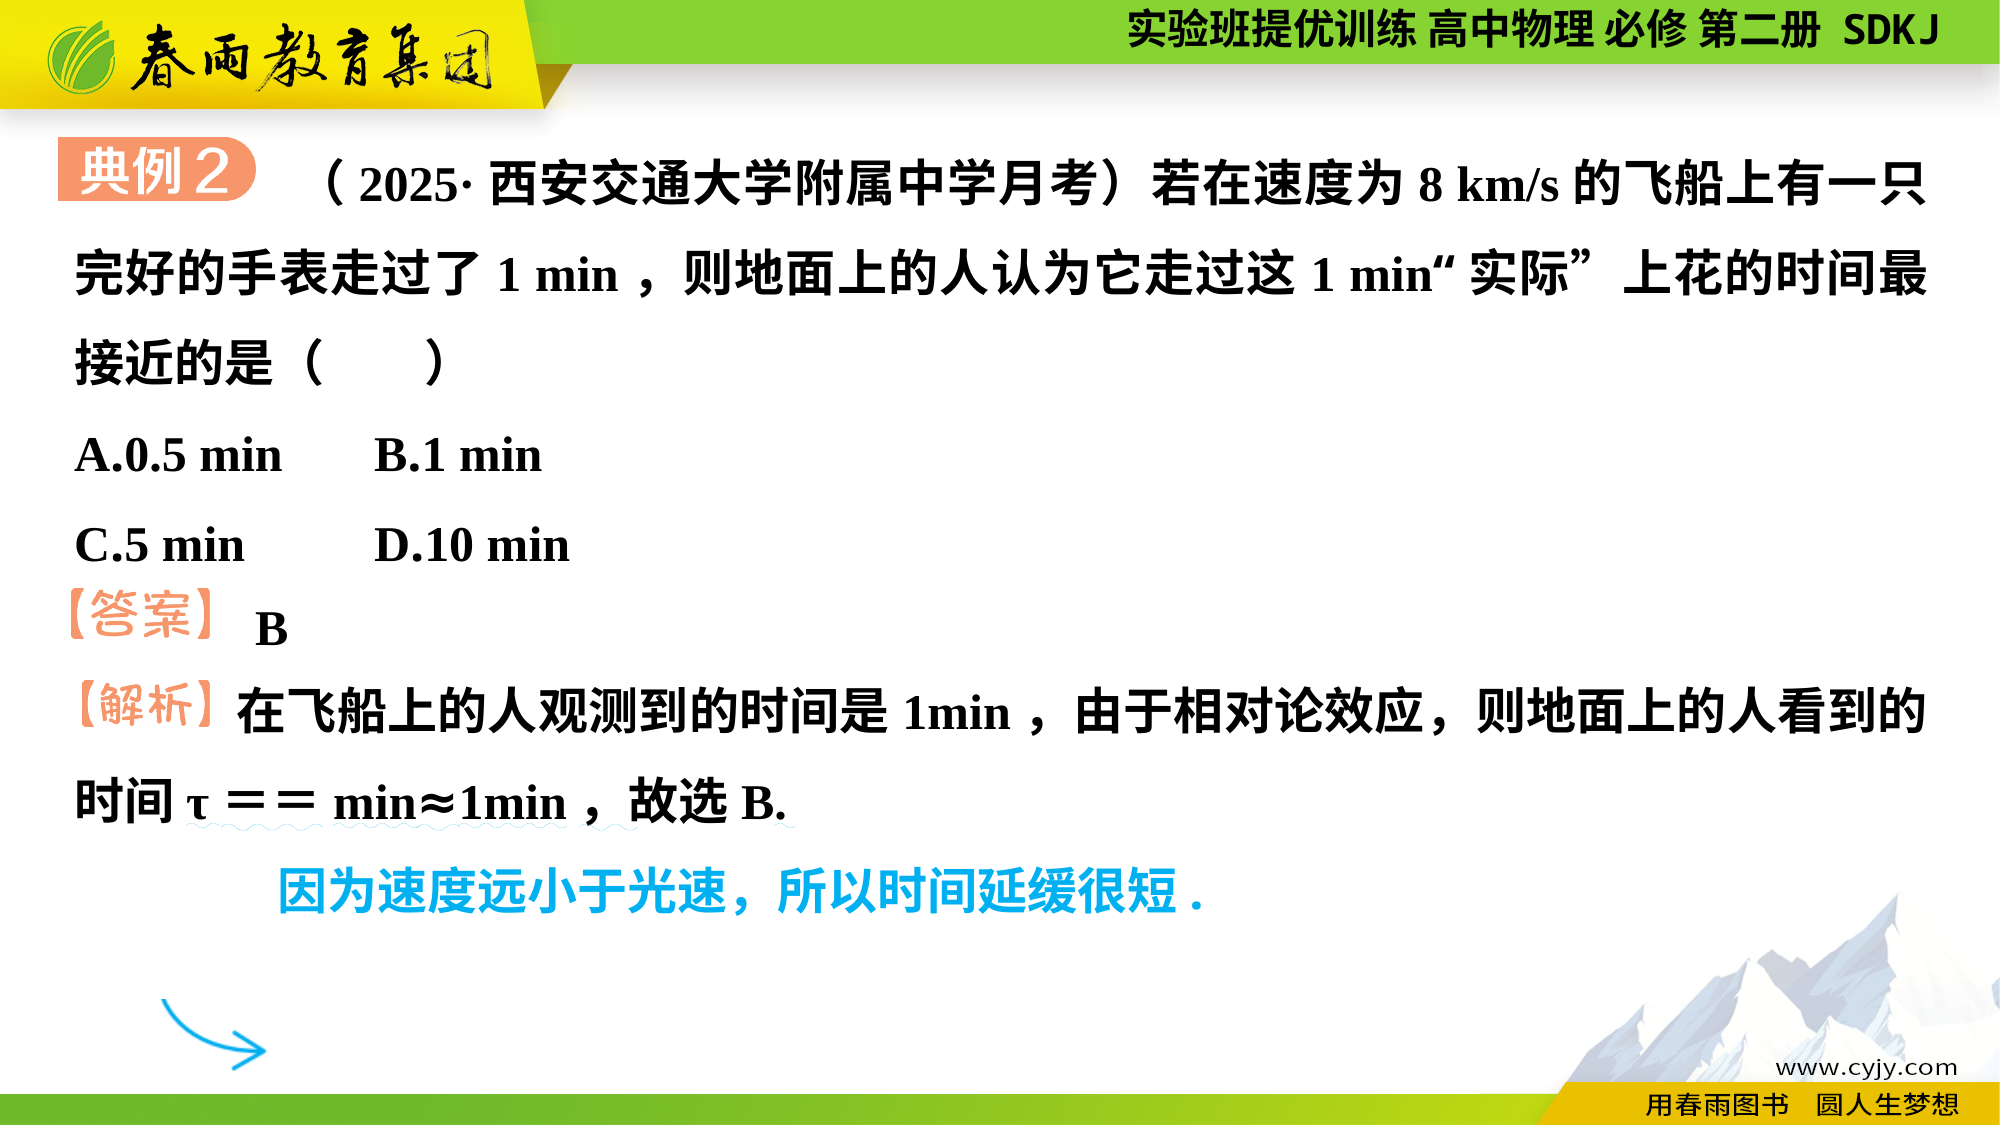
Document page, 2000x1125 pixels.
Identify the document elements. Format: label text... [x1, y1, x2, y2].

text_box B [240, 557, 304, 663]
list （2025·西安交通大学附属中学月考）若在速度为8 km/s的飞船上有一只完好的手表走过了1 min，则地面上的人认为它走过这1 min“实际”上花的时间最接近的是（ ） A.0.5 min B.1 min C.5 min D.10 min [59, 113, 1944, 584]
picture [0, 0, 2000, 1125]
